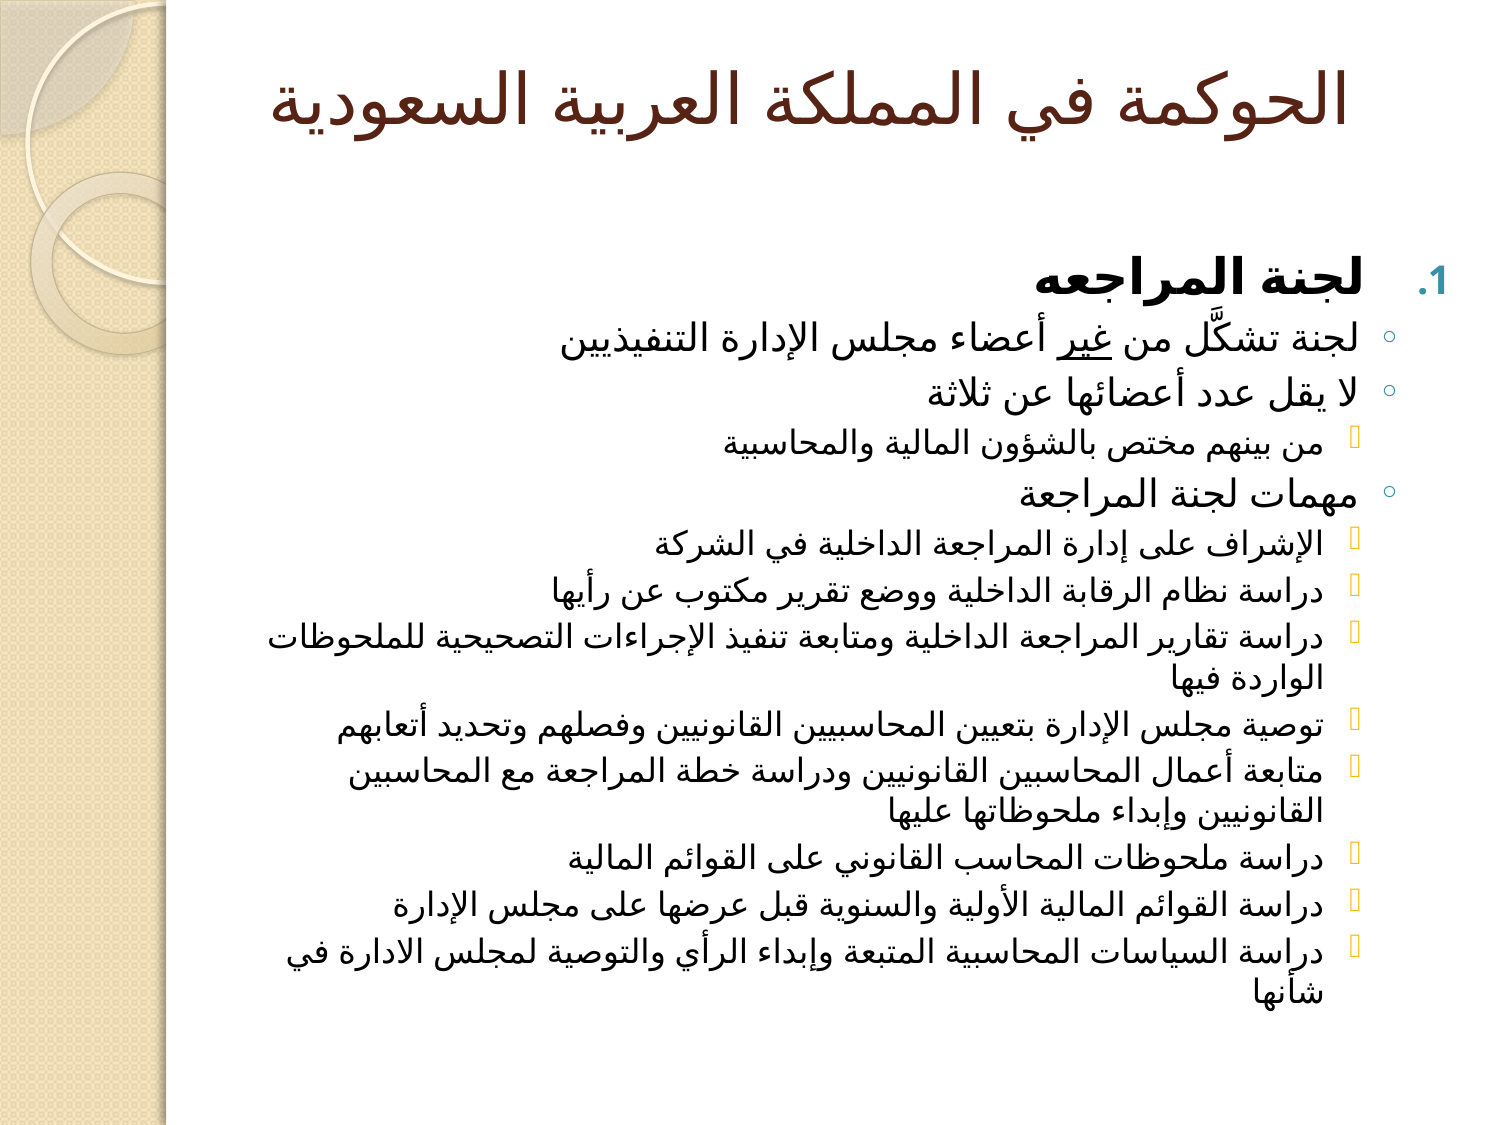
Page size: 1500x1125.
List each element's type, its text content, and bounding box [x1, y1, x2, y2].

list لجنة المراجعه لجنة تشكَّل من غير أعضاء مجلس الإدارة التنفيذيين لا يقل عدد أعضائها عن ثلاثة من بينهم مختص بالشؤون المالية والمحاسبية مهمات لجنة المراجعة الإشراف على إدارة المراجعة الداخلية في الشركة دراسة نظام الرقابة الداخلية ووضع تقرير مكتوب عن رأيها دراسة تقارير المراجعة الداخلية ومتابعة تنفيذ الإجراءات التصحيحية للملحوظات الواردة فيها توصية مجلس الإدارة بتعيين المحاسبيين القانونيين وفصلهم وتحديد أتعابهم متابعة أعمال المحاسبين القانونيين ودراسة خطة المراجعة مع المحاسبين القانونيين وإبداء ملحوظاتها عليها دراسة ملحوظات المحاسب القانوني على القوائم المالية دراسة القوائم المالية الأولية والسنوية قبل عرضها على مجلس الإدارة دراسة السياسات المحاسبية المتبعة وإبداء الرأي والتوصية لمجلس الادارة في شأنها [235, 237, 1466, 1025]
title الحوكمة في المملكة العربية السعودية [235, 45, 1466, 233]
